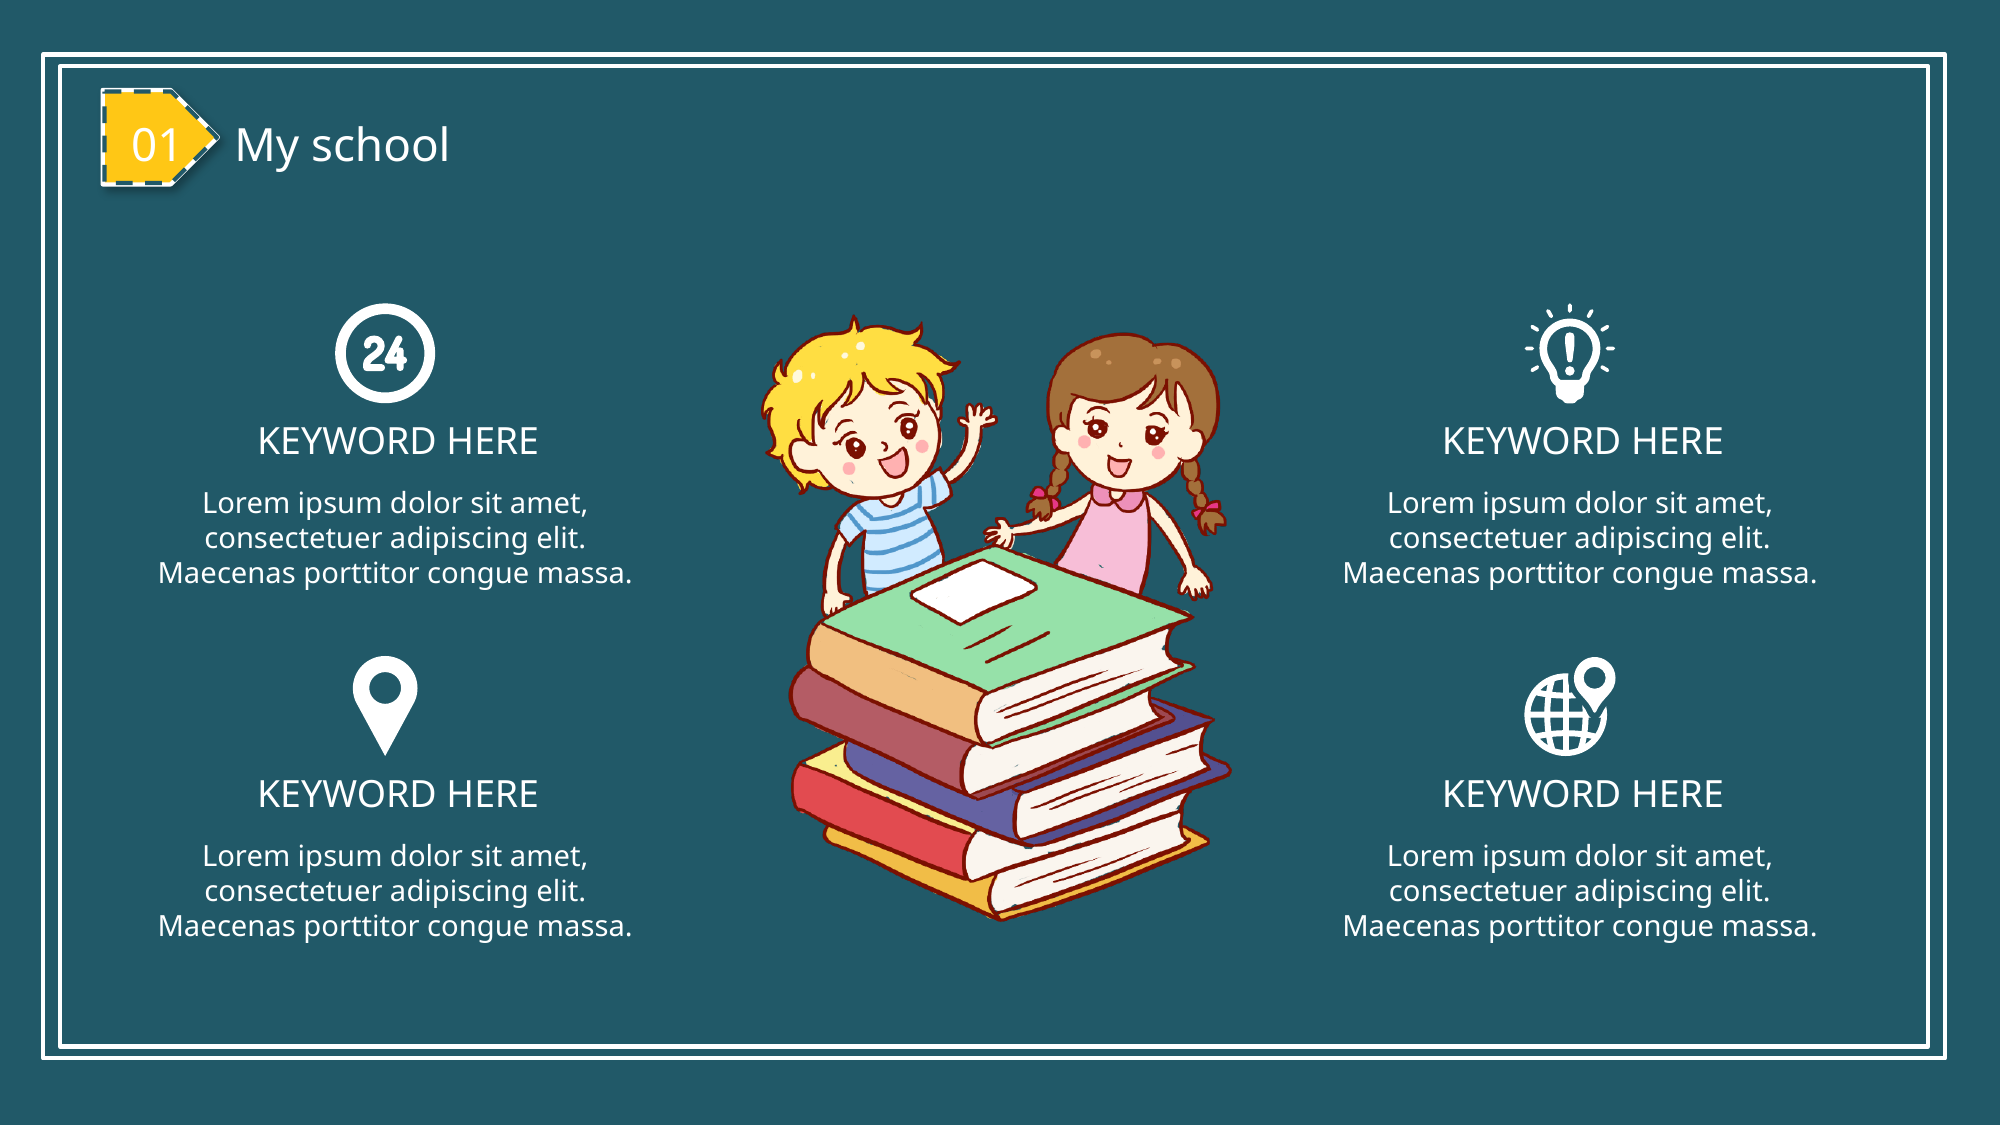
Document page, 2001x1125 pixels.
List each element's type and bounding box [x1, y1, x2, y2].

text_box [100, 89, 607, 185]
text_box [1289, 303, 1876, 599]
text_box [1289, 655, 1876, 951]
text_box [105, 303, 692, 599]
text_box [105, 655, 692, 951]
picture [610, 184, 1398, 972]
